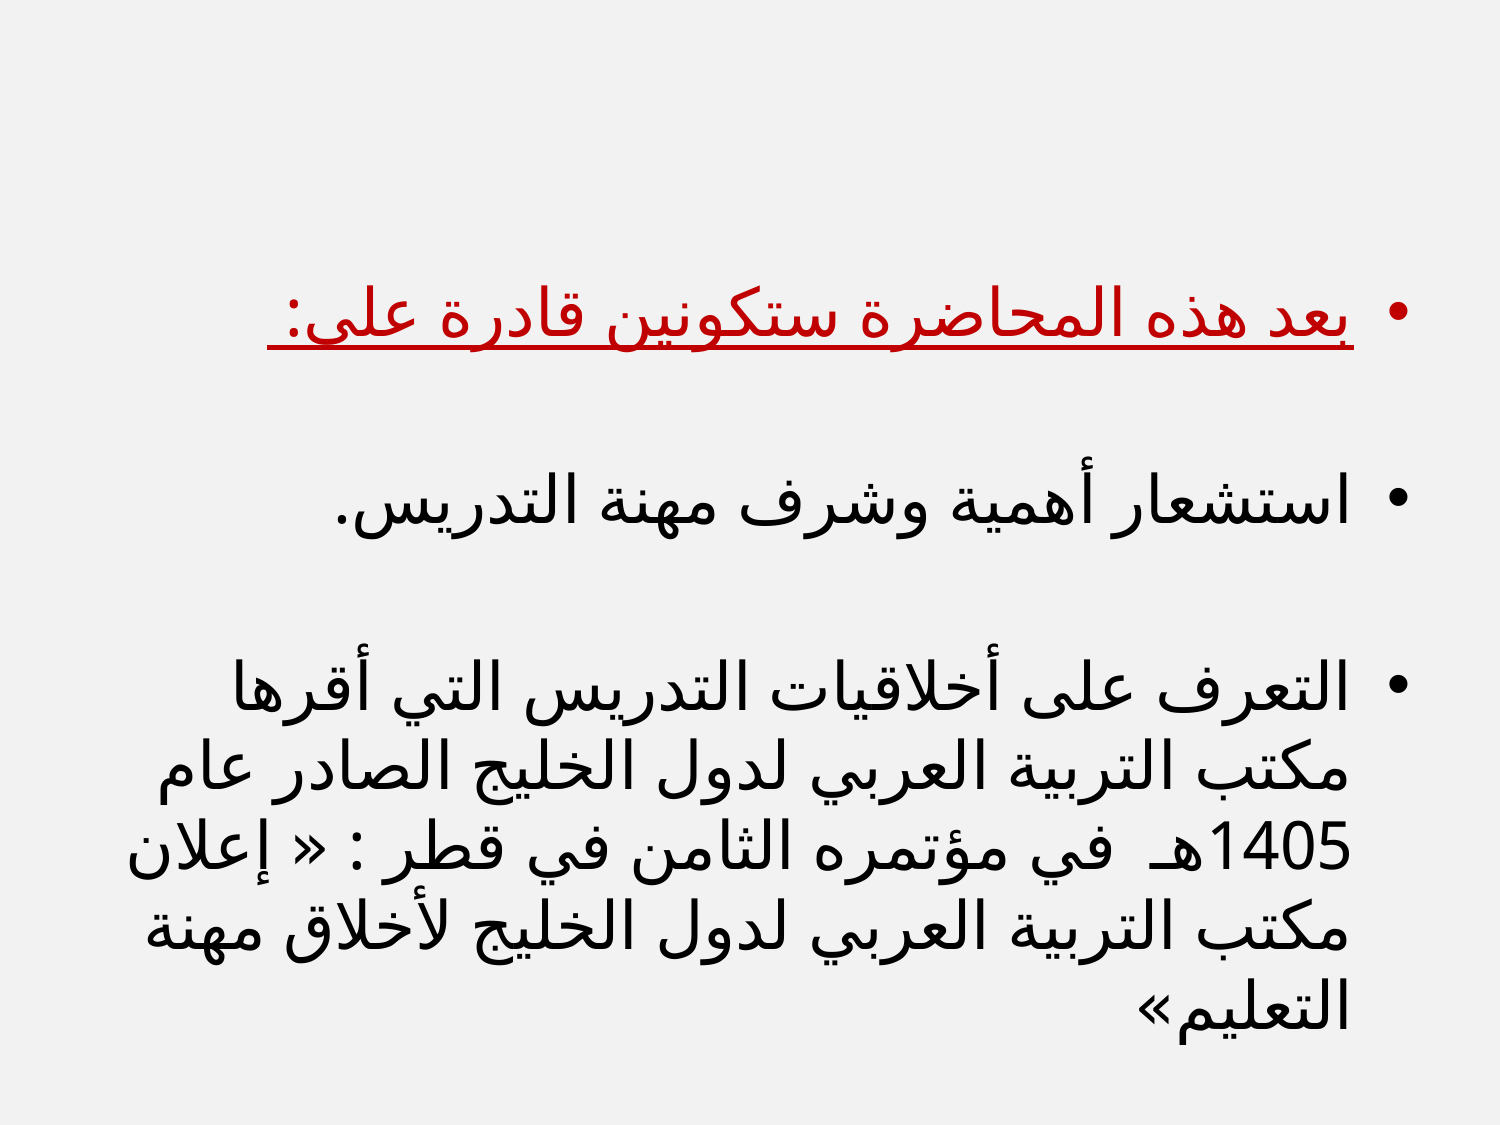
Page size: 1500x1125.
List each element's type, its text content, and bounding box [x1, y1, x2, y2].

list بعد هذه المحاضرة ستكونين قادرة على: استشعار أهمية وشرف مهنة التدريس. التعرف على أخلاقيات التدريس التي أقرها مكتب التربية العربي لدول الخليج الصادر عام 1405هـ في مؤتمره الثامن في قطر : « إعلان مكتب التربية العربي لدول الخليج لأخلاق مهنة التعليم» [75, 262, 1425, 1005]
